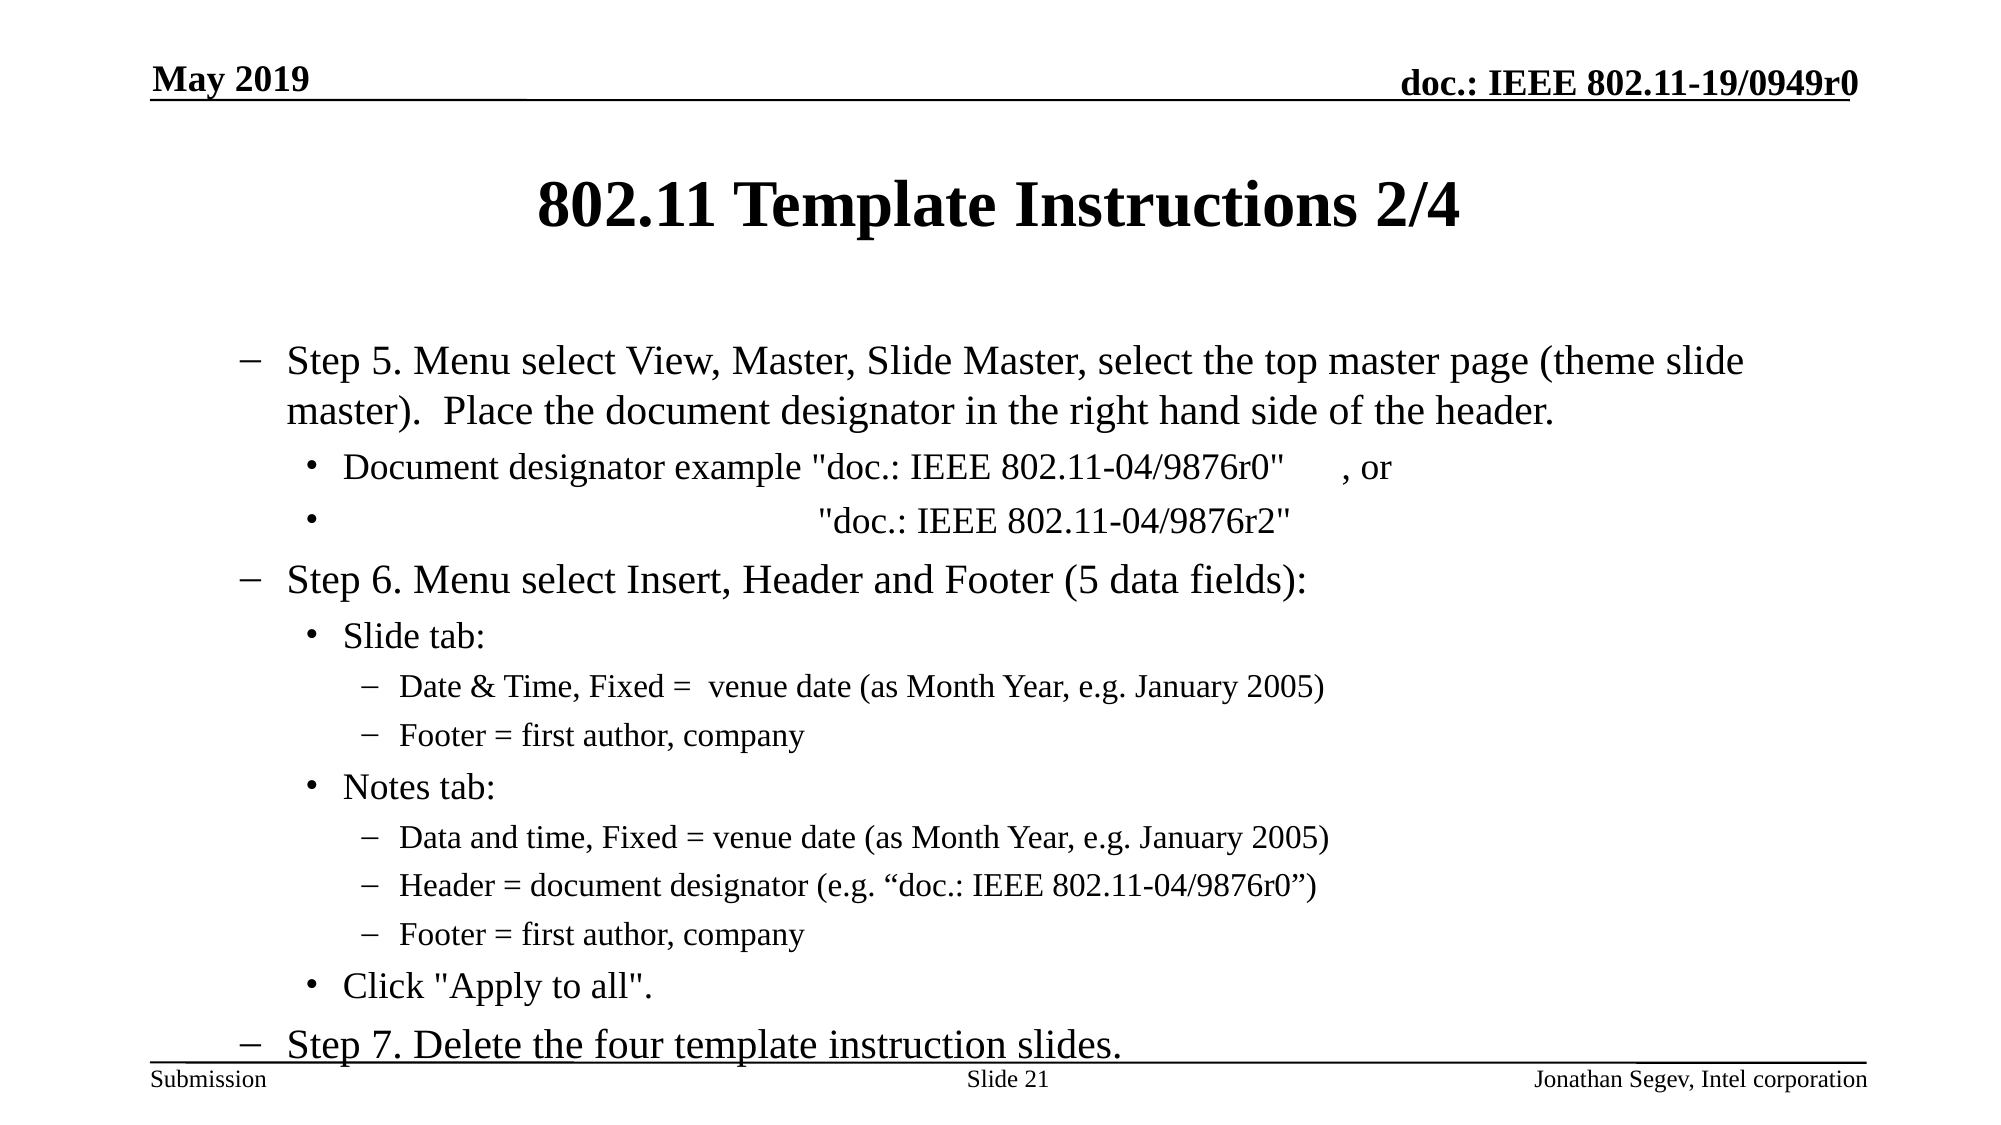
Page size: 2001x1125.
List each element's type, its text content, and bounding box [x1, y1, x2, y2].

slide_number Slide 21 [950, 1061, 1067, 1123]
title 802.11 Template Instructions 2/4 [149, 112, 1850, 288]
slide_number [152, 54, 563, 100]
list Step 5. Menu select View, Master, Slide Master, select the top master page (theme slide master). Place the document designator in the right hand side of the header. Document designator example "doc.: IEEE 802.11-04/9876r0" , or "doc.: IEEE 802.11-04/9876r2" Step 6. Menu select Insert, Header and Footer (5 data fields): Slide tab: Date & Time, Fixed = venue date (as Month Year, e.g. January 2005) Footer = first author, company Notes tab: Data and time, Fixed = venue date (as Month Year, e.g. January 2005) Header = document designator (e.g. “doc.: IEEE 802.11-04/9876r0”) Footer = first author, company Click "Apply to all". Step 7. Delete the four template instruction slides. [149, 324, 1850, 1000]
footer Jonathan Segev, Intel corporation [1171, 1061, 1869, 1093]
